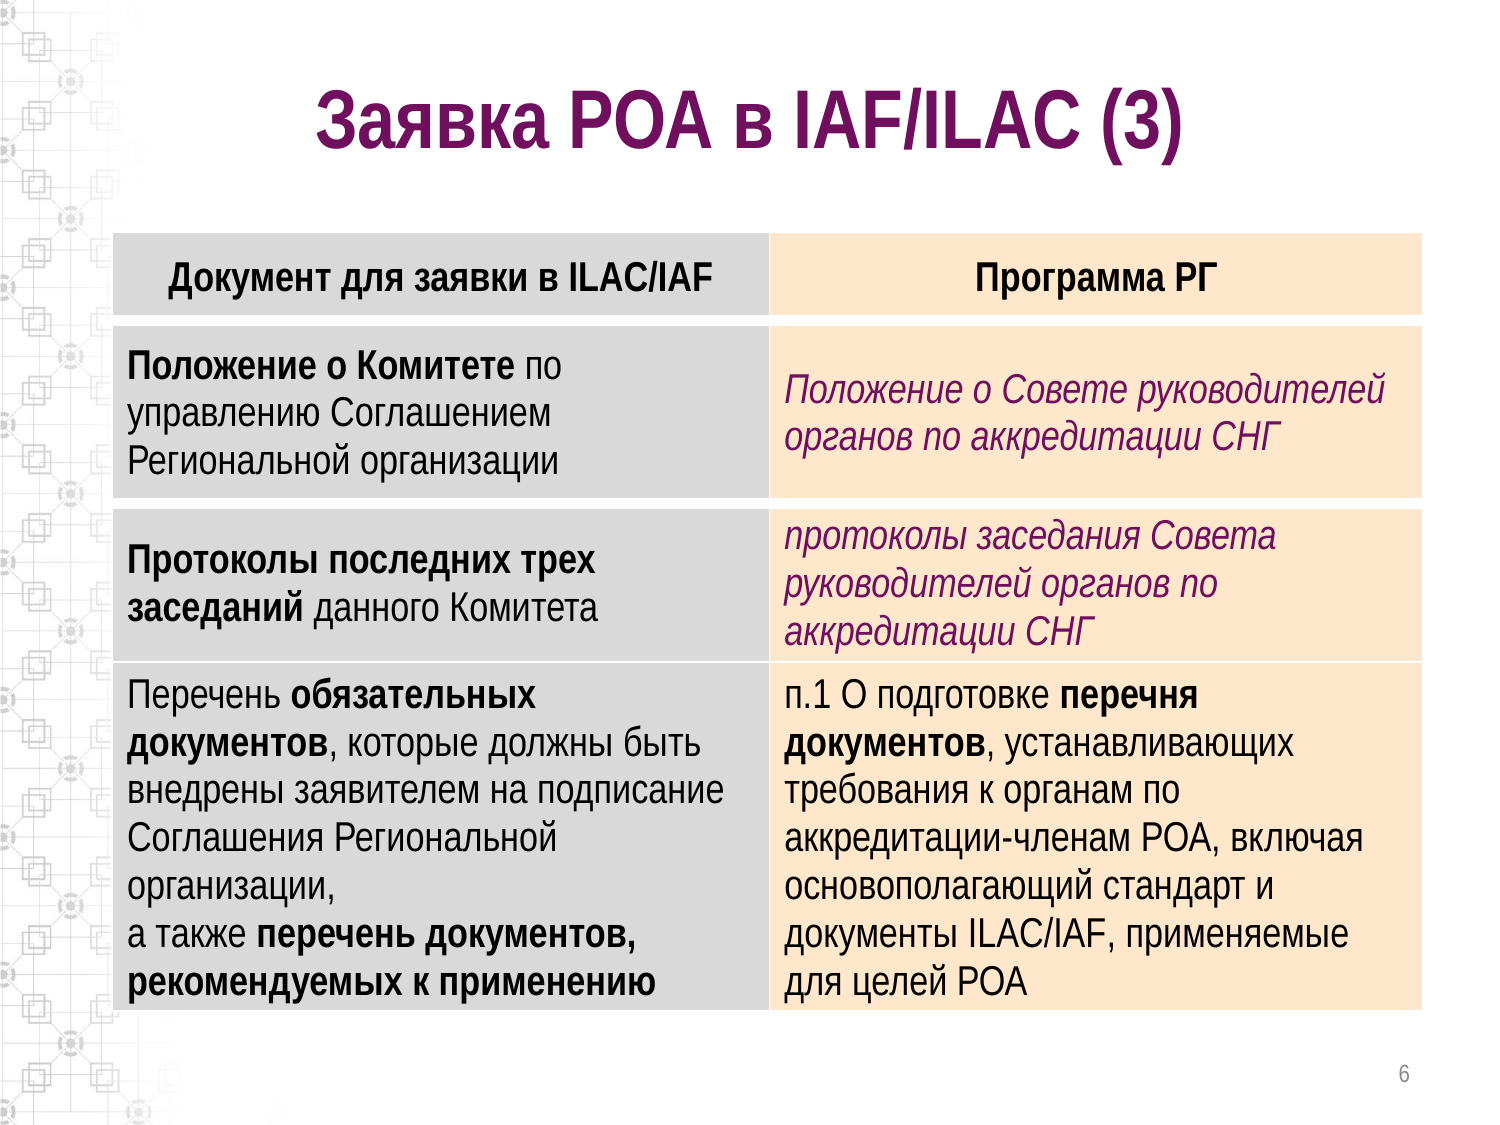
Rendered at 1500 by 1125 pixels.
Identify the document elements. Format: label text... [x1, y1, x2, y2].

picture [0, 0, 1500, 1125]
table_cell протоколы заседания Совета руководителей органов по аккредитации СНГ [770, 509, 1422, 661]
table_cell Протоколы последних трех заседаний данного Комитета [113, 509, 769, 661]
table_header Документ для заявки в ILAC/IAF [113, 233, 769, 315]
table_cell Перечень обязательных документов, которые должны быть внедрены заявителем на подписание Соглашения Региональной организации, а также перечень документов, рекомендуемых к применению [113, 663, 769, 1010]
title Заявка РОА в IAF/ILAC (3) [75, 45, 1425, 185]
table_cell п.1 О подготовке перечня документов, устанавливающих требования к органам по аккредитации-членам РОА, включая основополагающий стандарт и документы ILAC/IAF, применяемые для целей РОА [770, 663, 1422, 1010]
slide_number 6 [1074, 1042, 1425, 1103]
table_cell Положение о Комитете по управлению Соглашением Региональной организации [113, 326, 769, 498]
table_header Программа РГ [770, 233, 1422, 315]
table_cell Положение о Совете руководителей органов по аккредитации СНГ [770, 326, 1422, 498]
